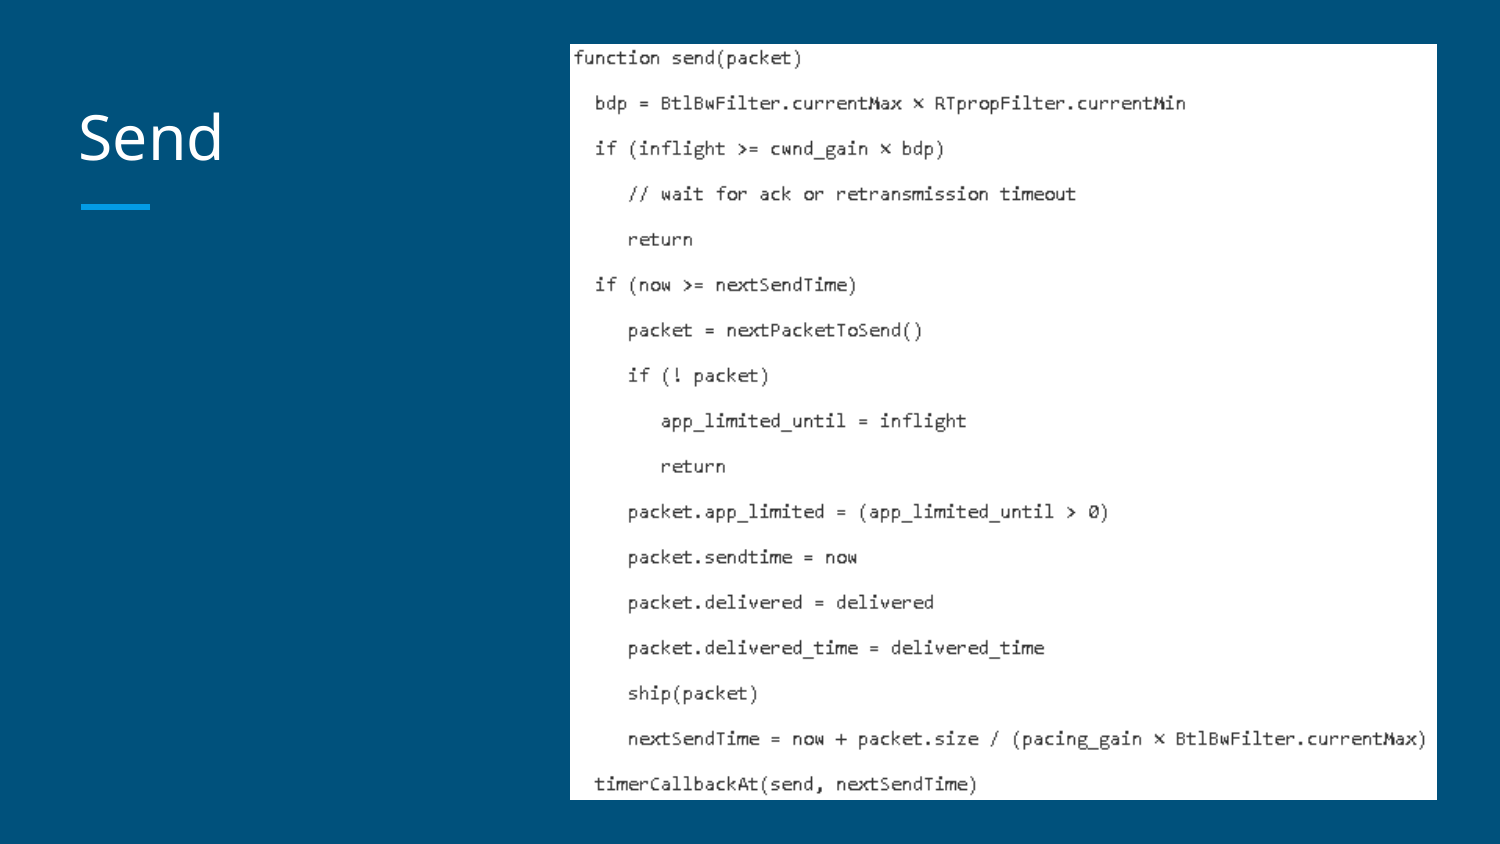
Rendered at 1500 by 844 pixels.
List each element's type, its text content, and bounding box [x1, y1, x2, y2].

picture [571, 45, 1436, 799]
title Send [63, 75, 565, 188]
